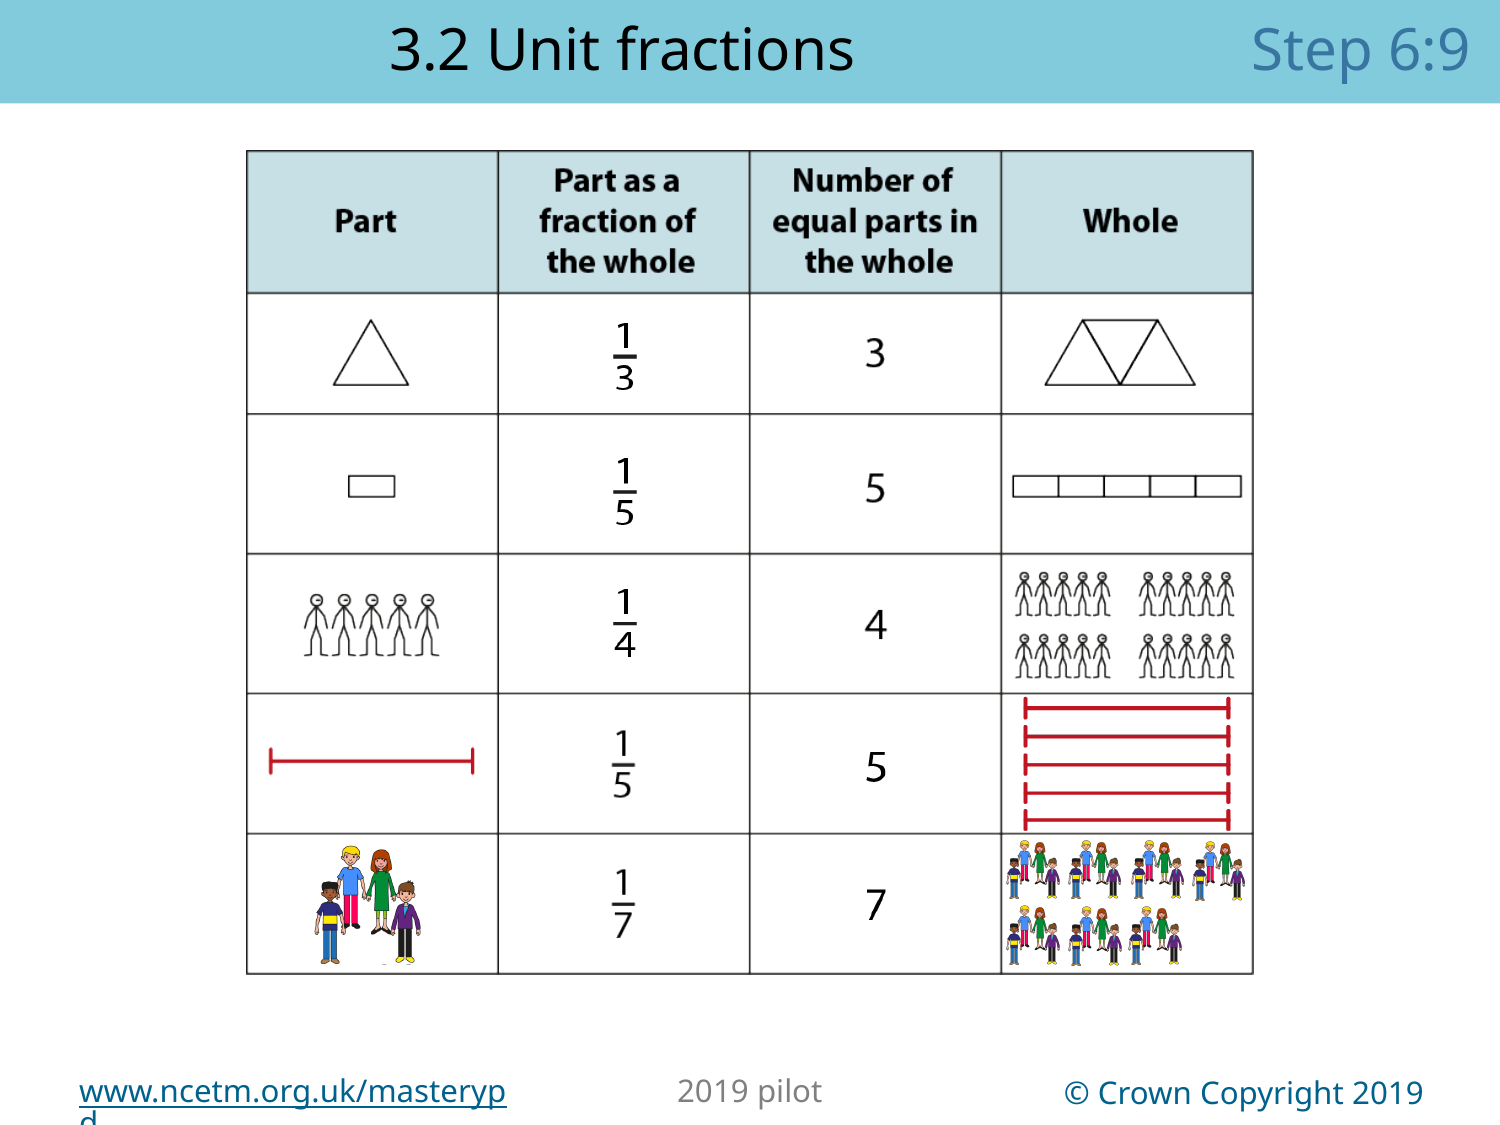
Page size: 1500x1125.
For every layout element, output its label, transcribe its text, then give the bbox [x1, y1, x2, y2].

picture [246, 150, 1254, 975]
list 3.2 Unit fractions Step 6:9 [0, 0, 1500, 104]
